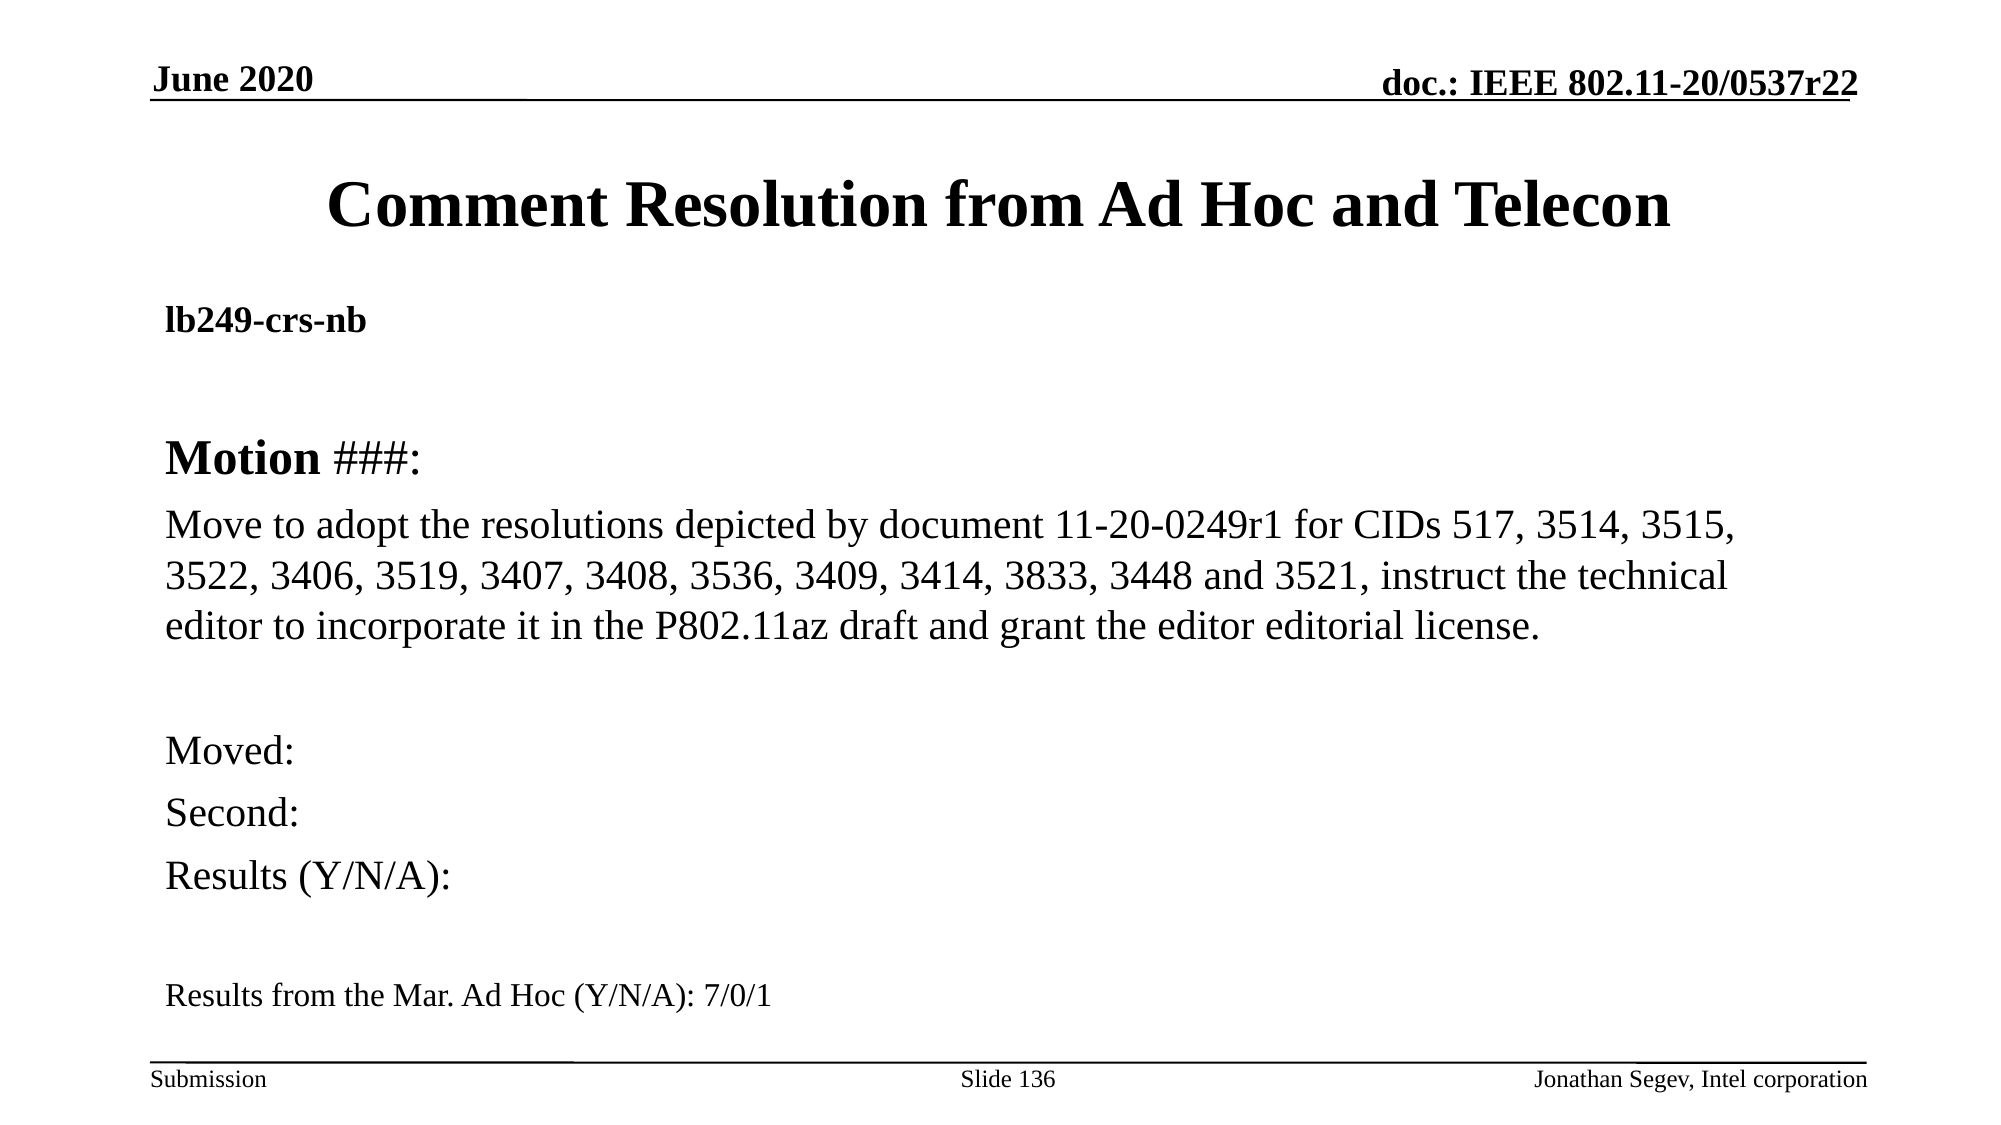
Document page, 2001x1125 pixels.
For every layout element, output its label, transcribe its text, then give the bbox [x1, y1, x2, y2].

list lb249-crs-nb Motion ###: Move to adopt the resolutions depicted by document 11-20-0249r1 for CIDs 517, 3514, 3515, 3522, 3406, 3519, 3407, 3408, 3536, 3409, 3414, 3833, 3448 and 3521, instruct the technical editor to incorporate it in the P802.11az draft and grant the editor editorial license. Moved: Second: Results (Y/N/A): Results from the Mar. Ad Hoc (Y/N/A): 7/0/1 [149, 286, 1850, 1000]
slide_number Slide 136 [950, 1061, 1067, 1123]
title Comment Resolution from Ad Hoc and Telecon [149, 112, 1850, 286]
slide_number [152, 54, 563, 100]
footer Jonathan Segev, Intel corporation [1171, 1061, 1869, 1093]
